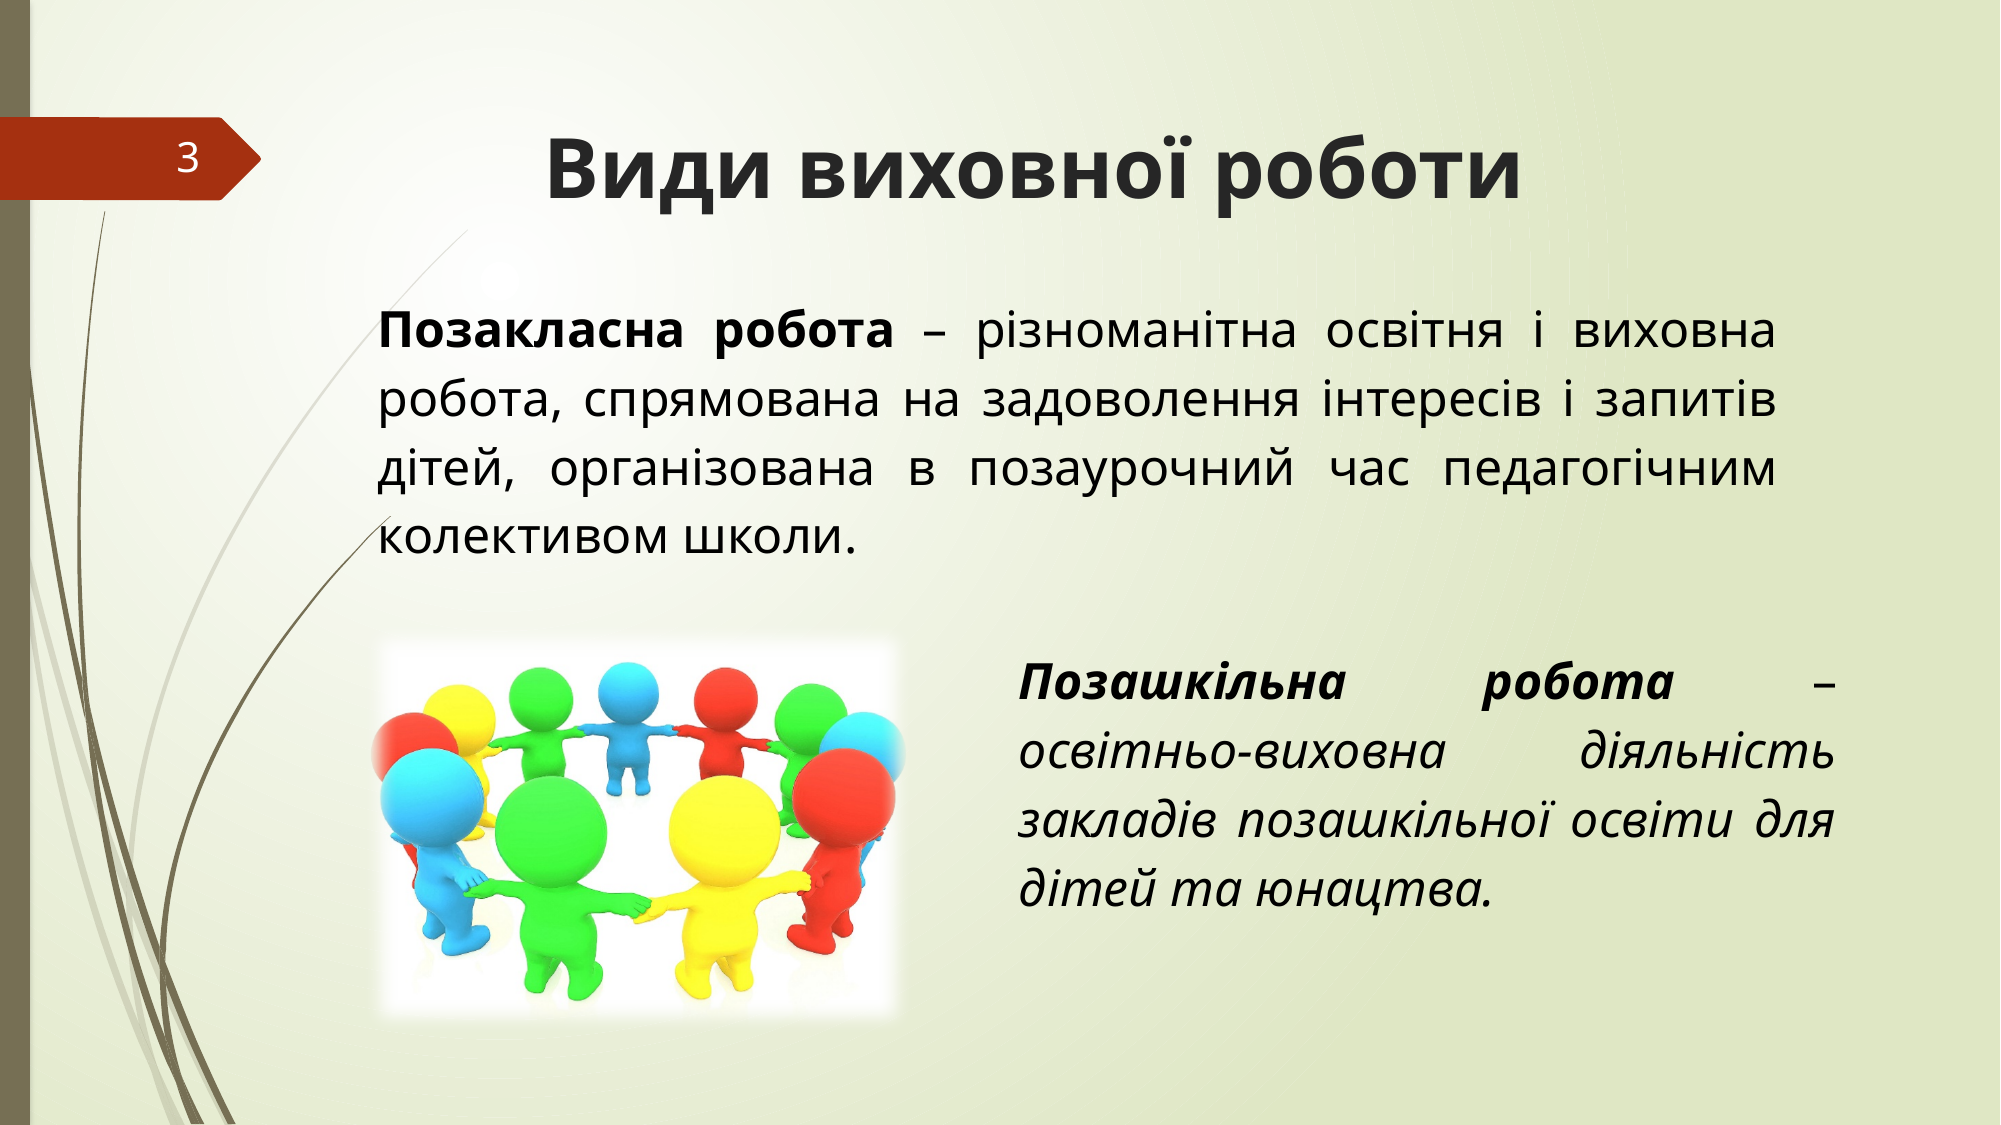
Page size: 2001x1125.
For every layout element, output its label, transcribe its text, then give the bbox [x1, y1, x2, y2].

slide_number 3 [87, 129, 216, 190]
text_box Позакласна робота – різноманітна освітня і виховна робота, спрямована на задоволення інтересів і запитів дітей, організована в позаурочний час педагогічним колективом школи. [362, 280, 1793, 572]
picture [362, 621, 914, 1036]
title Види виховної роботи [303, 107, 1766, 318]
text_box Позашкільна робота – освітньо-виховна діяльність закладів позашкільної освіти для дітей та юнацтва. [1004, 632, 1852, 924]
